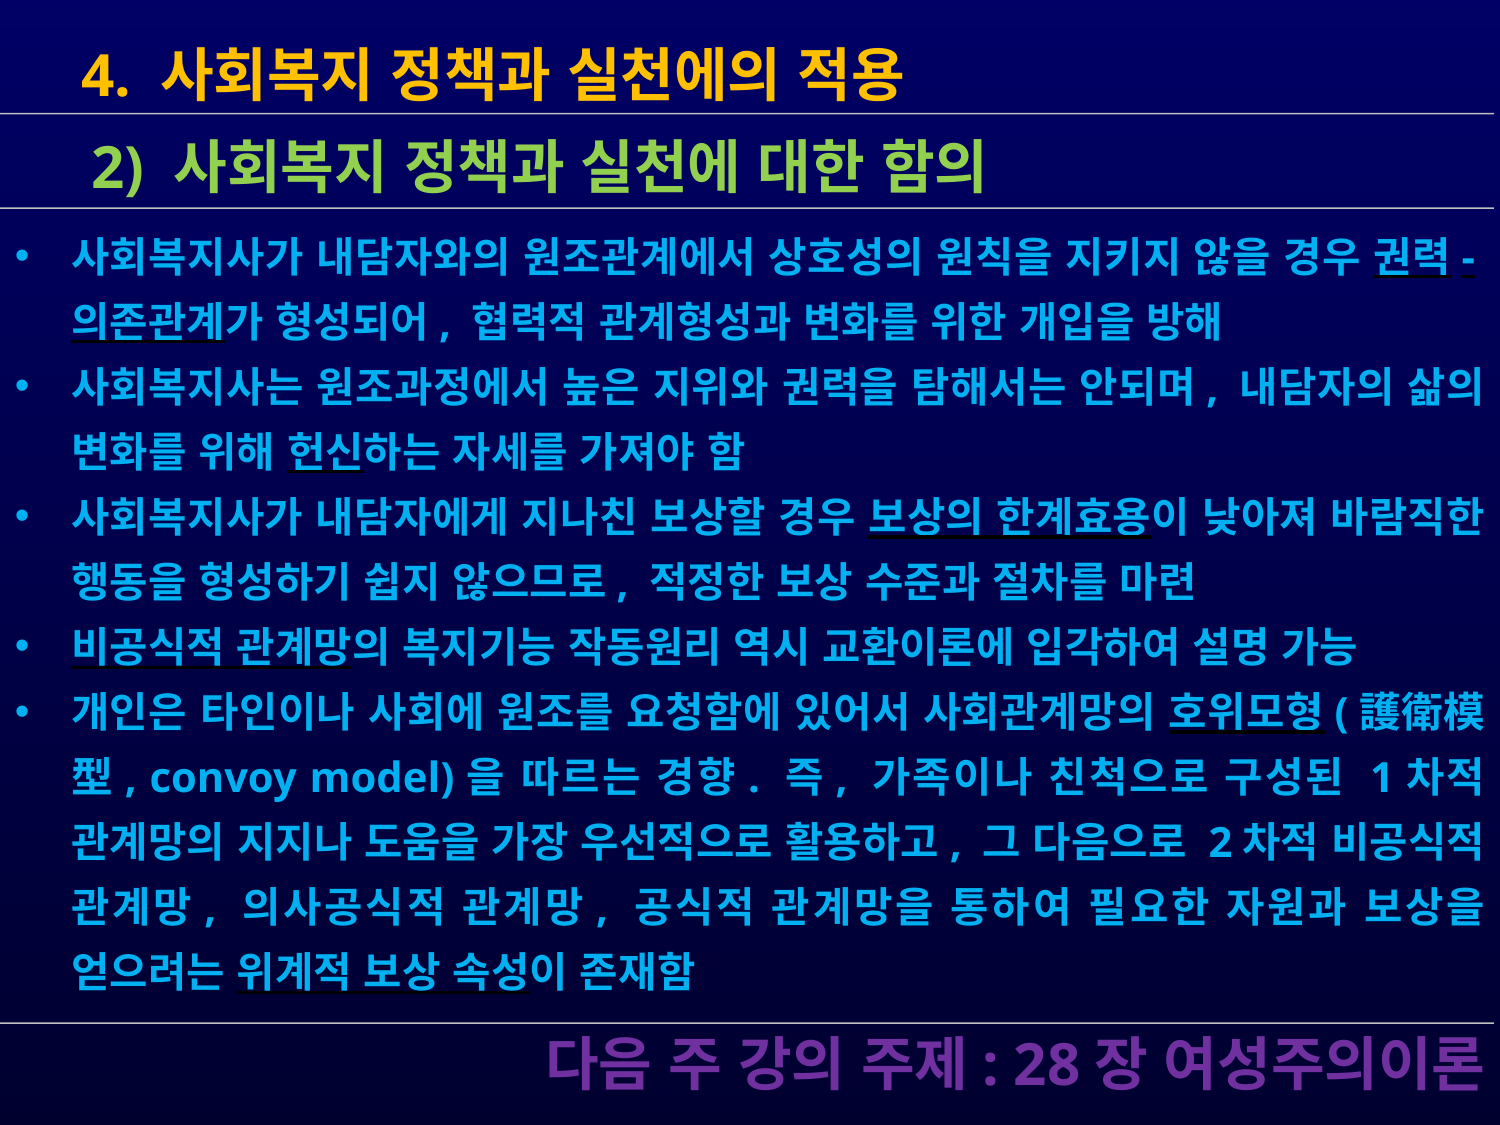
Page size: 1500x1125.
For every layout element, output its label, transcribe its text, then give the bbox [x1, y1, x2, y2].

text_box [0, 30, 1500, 1002]
text_box 다음 주 강의 주제: 28장 여성주의이론 [0, 1020, 1500, 1105]
